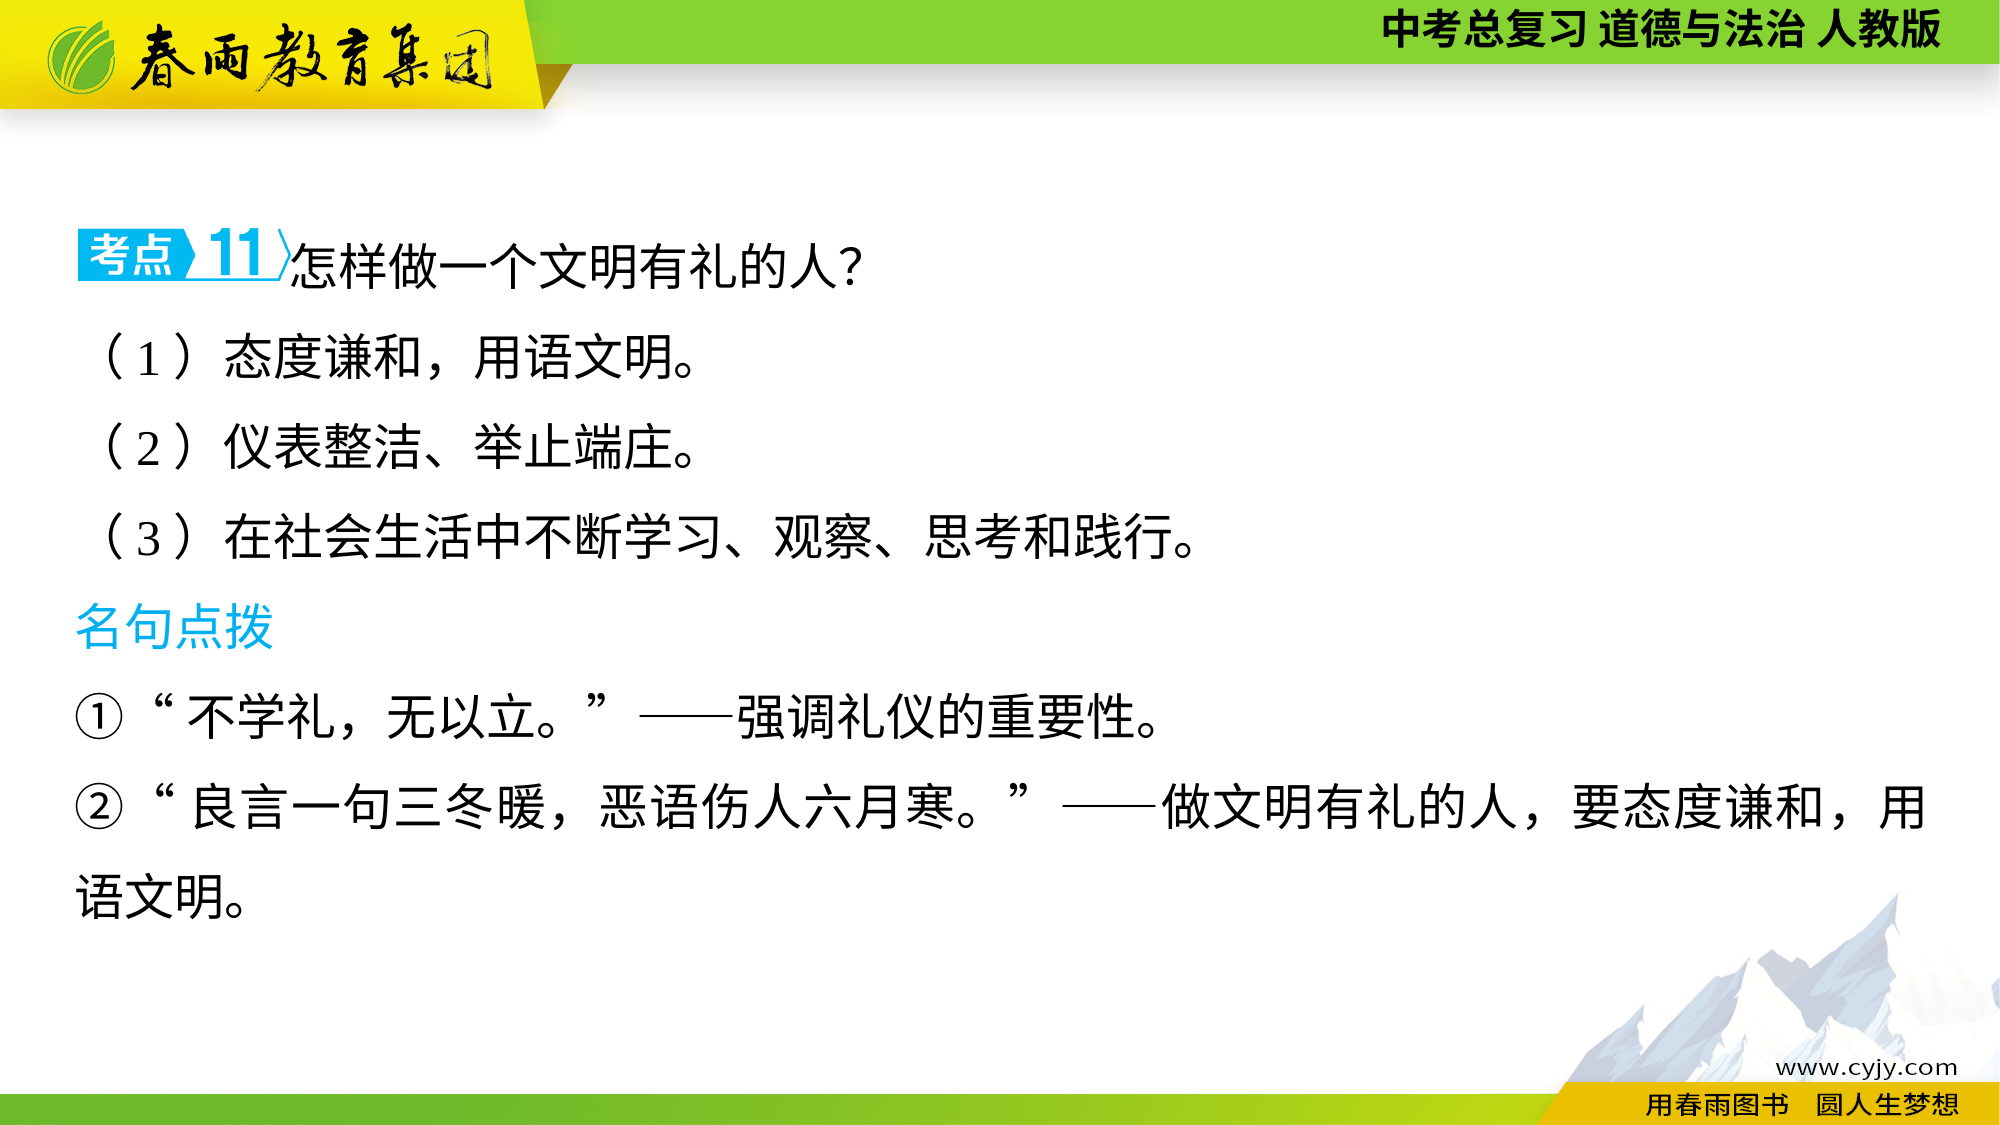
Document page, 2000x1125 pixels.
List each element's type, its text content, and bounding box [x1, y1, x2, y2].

list 怎样做一个文明有礼的人？ （1）态度谦和，用语文明。 （2）仪表整洁、举止端庄。 （3）在社会生活中不断学习、观察、思考和践行。 名句点拨 ①“不学礼，无以立。”——强调礼仪的重要性。 ②“良言一句三冬暖，恶语伤人六月寒。”——做文明有礼的人，要态度谦和，用语文明。 [59, 198, 1944, 929]
picture [0, 0, 2000, 1125]
